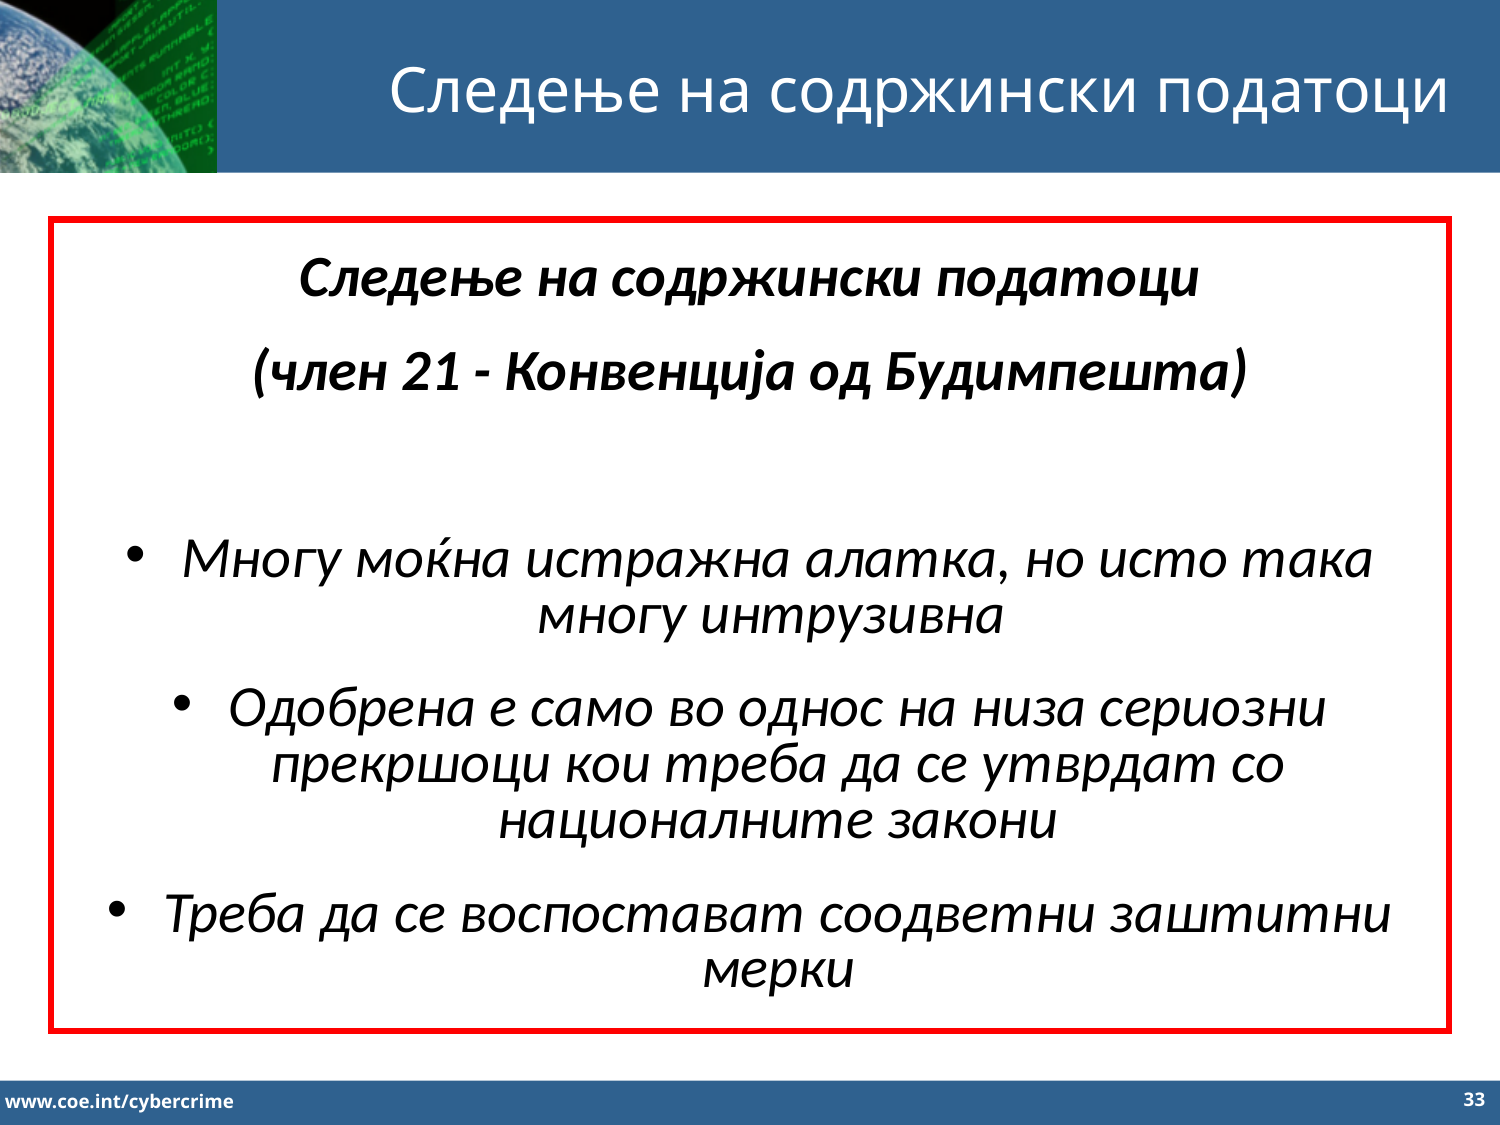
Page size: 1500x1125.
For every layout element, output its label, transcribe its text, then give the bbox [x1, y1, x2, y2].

text_box Следење на содржински податоци (член 21 - Конвенција од Будимпешта) Многу моќна истражна алатка, но исто така многу интрузивна Одобрена е само во однос на низа сериозни прекршоци кои треба да се утврдат со националните закони Треба да се воспостават соодветни заштитни мерки [51, 219, 1449, 1032]
text_box Следење на содржински податоци [230, 42, 1483, 133]
picture [0, 0, 217, 173]
